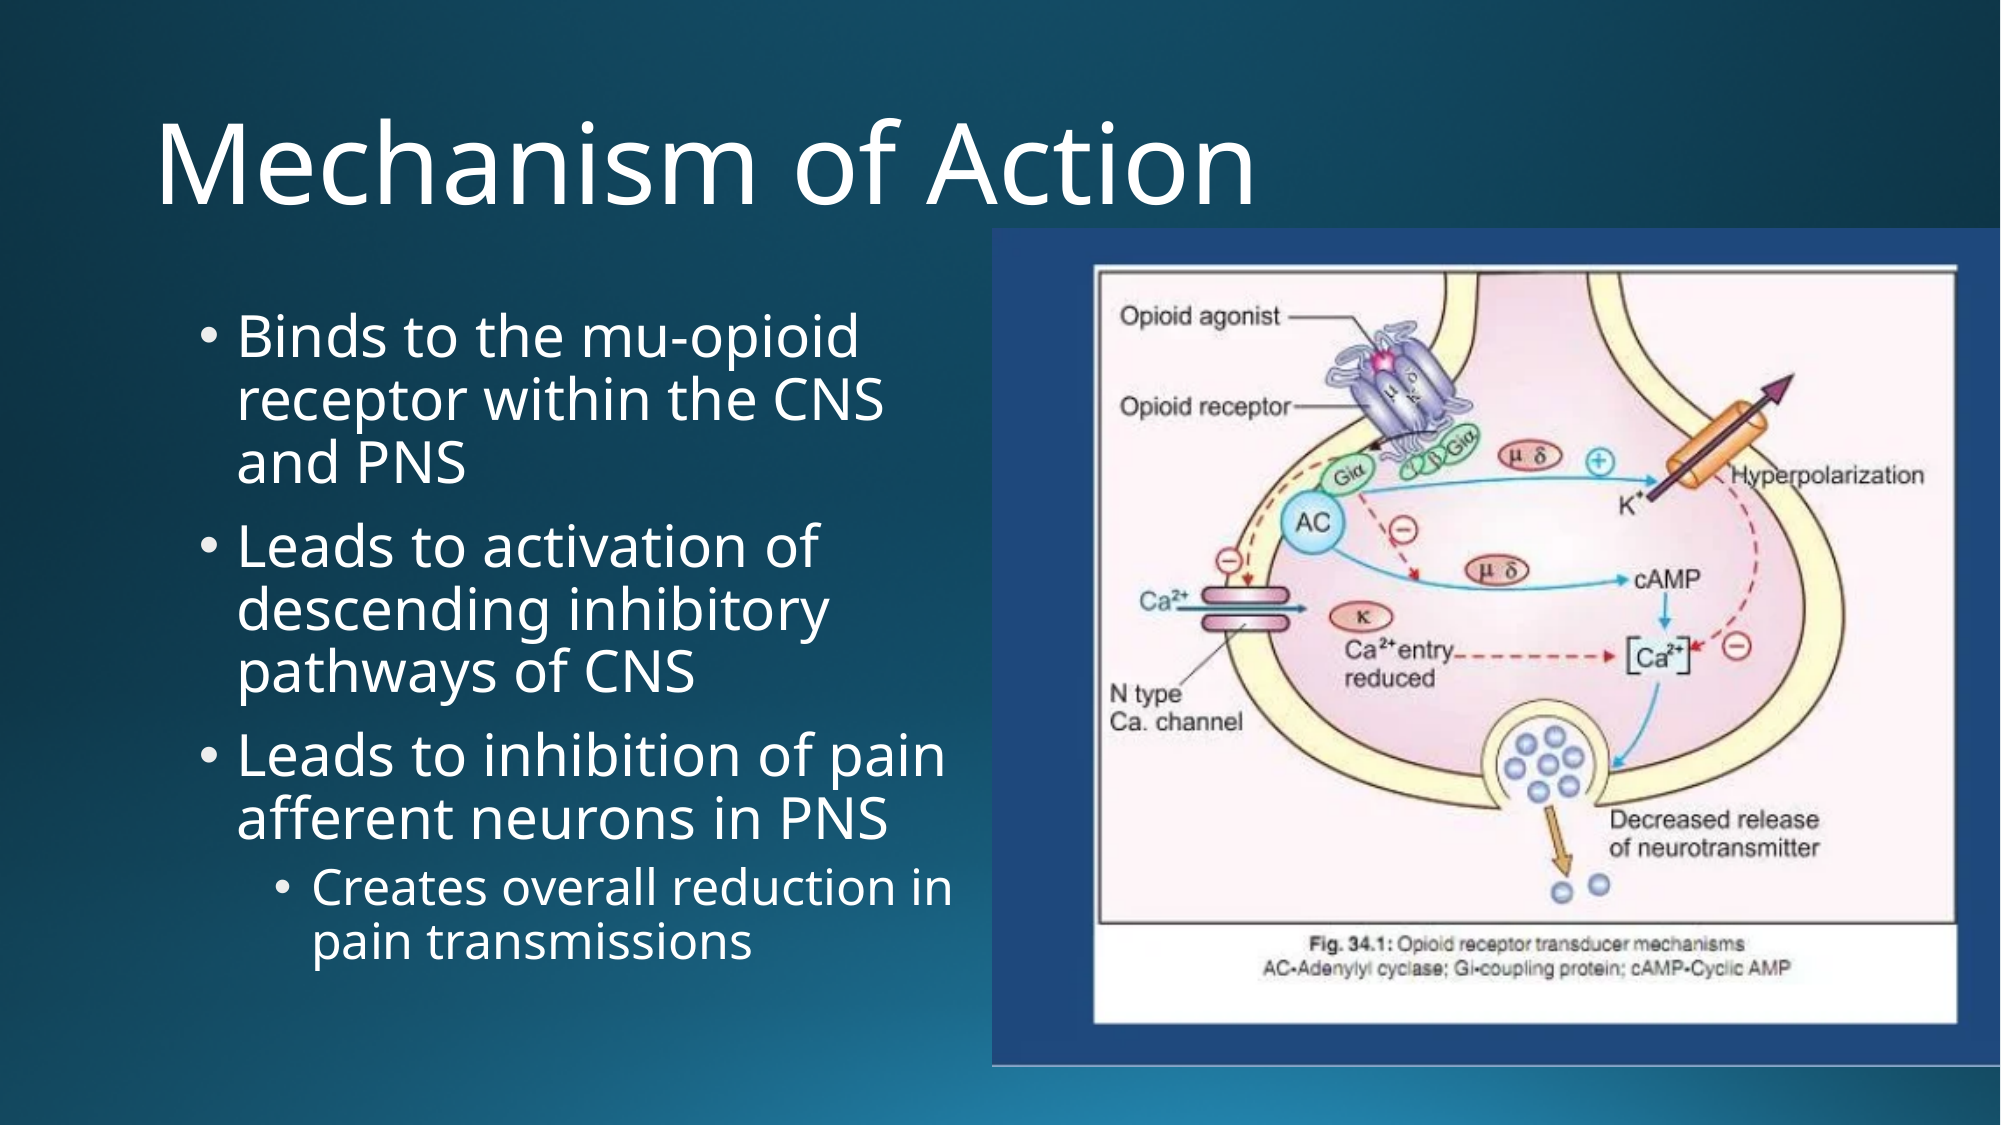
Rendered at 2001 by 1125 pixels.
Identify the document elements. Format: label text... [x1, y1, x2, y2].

title Mechanism of Action [137, 59, 1863, 278]
list Binds to the mu-opioid receptor within the CNS and PNS Leads to activation of descending inhibitory pathways of CNS Leads to inhibition of pain afferent neurons in PNS Creates overall reduction in pain transmissions [183, 299, 992, 1014]
picture [0, 0, 2001, 1125]
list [992, 228, 2000, 1067]
